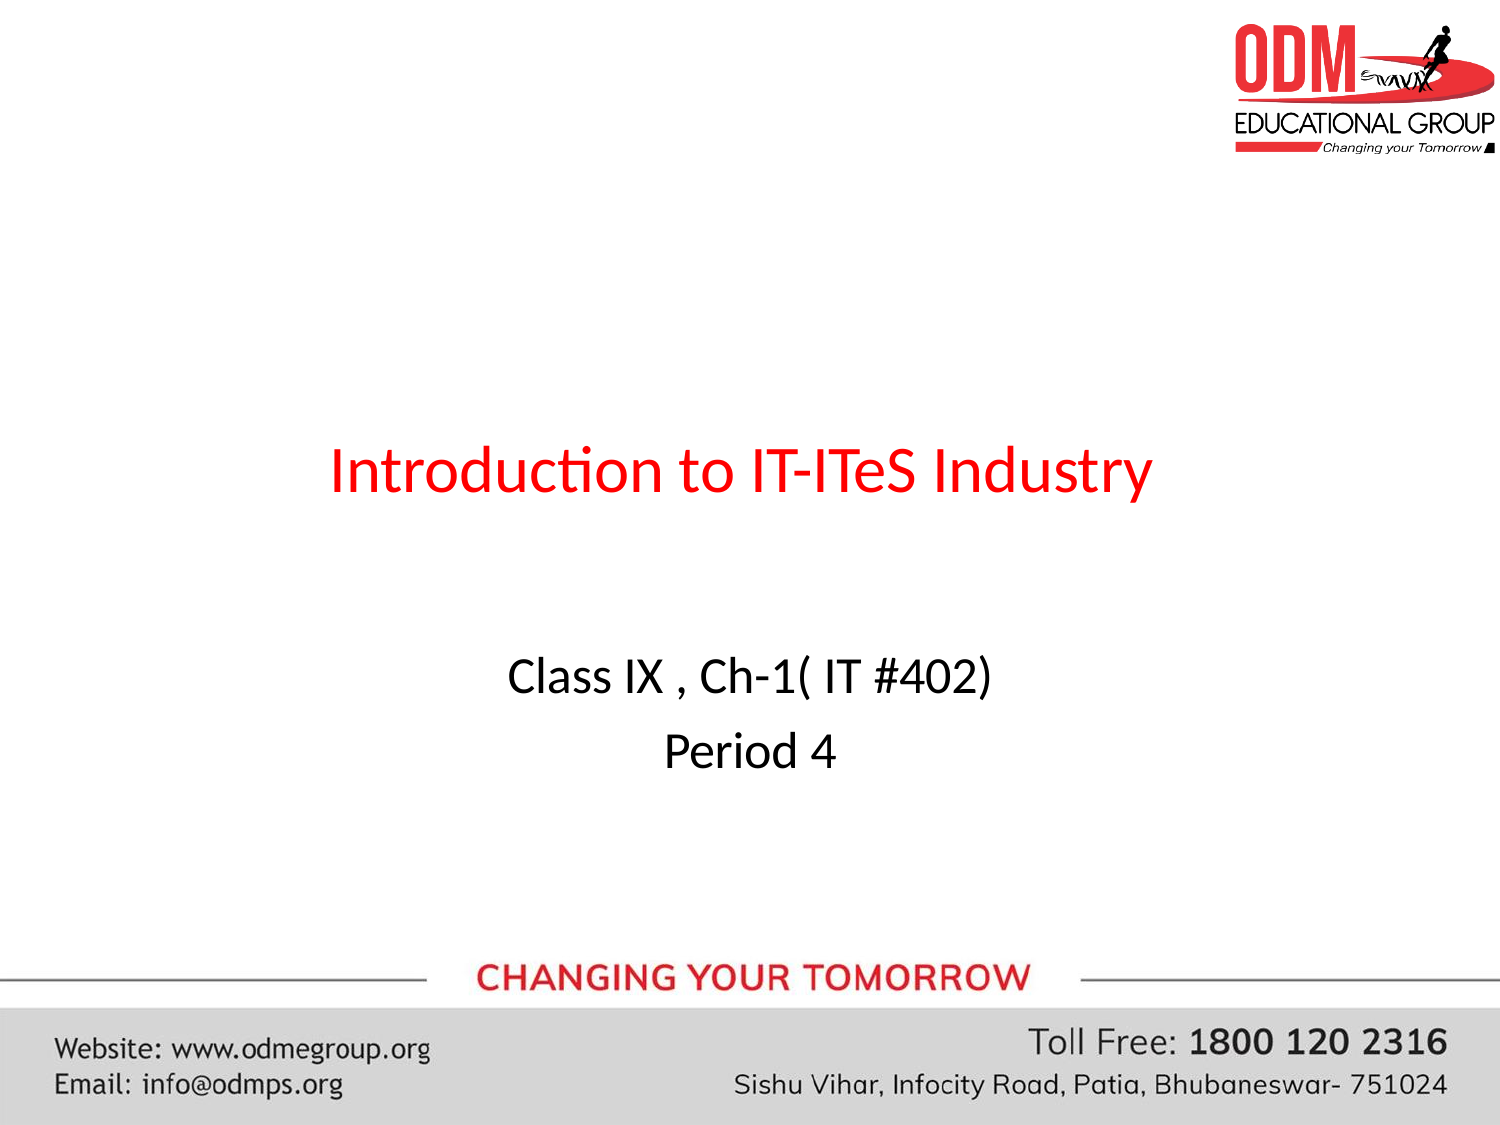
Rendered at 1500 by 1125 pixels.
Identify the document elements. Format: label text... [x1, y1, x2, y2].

text_box [1235, 24, 1495, 154]
text_box [0, 900, 1500, 1125]
title Introduction to IT-ITeS Industry [327, 423, 1173, 614]
text_box Class IX , Ch-1( IT #402) Period 4 [503, 627, 998, 780]
